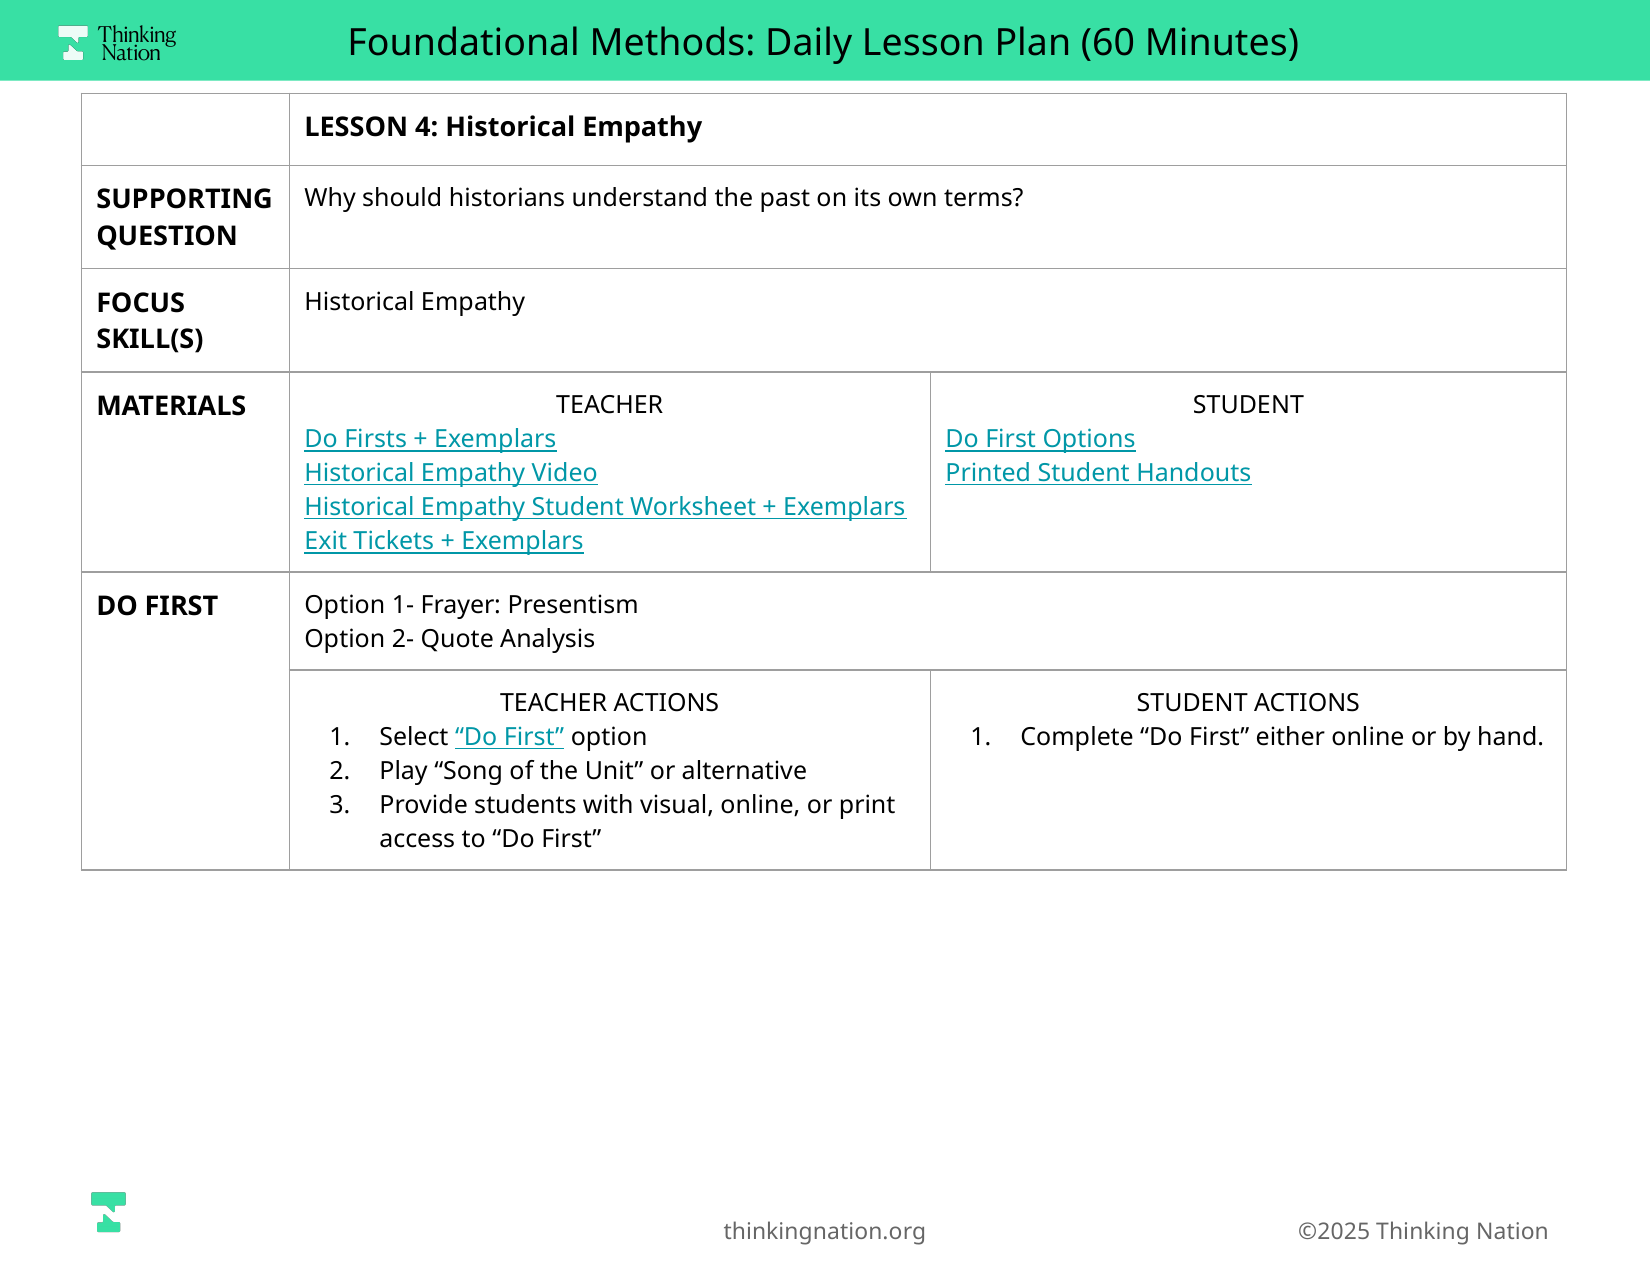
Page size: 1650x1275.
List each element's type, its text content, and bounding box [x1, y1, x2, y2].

table_cell DO FIRST [82, 573, 289, 869]
table_cell SUPPORTING QUESTION [82, 166, 289, 268]
table_cell Why should historians understand the past on its own terms? [290, 166, 1566, 268]
table_cell STUDENT ACTIONS Complete “Do First” either online or by hand. [931, 671, 1566, 869]
picture [45, 14, 180, 71]
table_cell TEACHER ACTIONS Select “Do First” option Play “Song of the Unit” or alternative Provide students with visual, online, or print access to “Do First” [290, 671, 930, 869]
table_header [82, 94, 289, 165]
table_cell TEACHER Do Firsts + Exemplars Historical Empathy Video Historical Empathy Student Worksheet + Exemplars Exit Tickets + Exemplars [290, 373, 930, 571]
table_header LESSON 4: Historical Empathy [290, 94, 1566, 165]
text_box thinkingnation.org [629, 1200, 1021, 1240]
table_cell Historical Empathy [290, 269, 1566, 371]
table_cell Option 1- Frayer: Presentism Option 2- Quote Analysis [290, 573, 1566, 669]
text_box ©2025 Thinking Nation [1174, 1200, 1566, 1240]
text_box Foundational Methods: Daily Lesson Plan (60 Minutes) [0, 0, 1650, 81]
table_cell MATERIALS [82, 373, 289, 571]
picture [80, 1184, 136, 1240]
table_cell FOCUS SKILL(S) [82, 269, 289, 371]
table_cell STUDENT Do First Options Printed Student Handouts [931, 373, 1566, 571]
